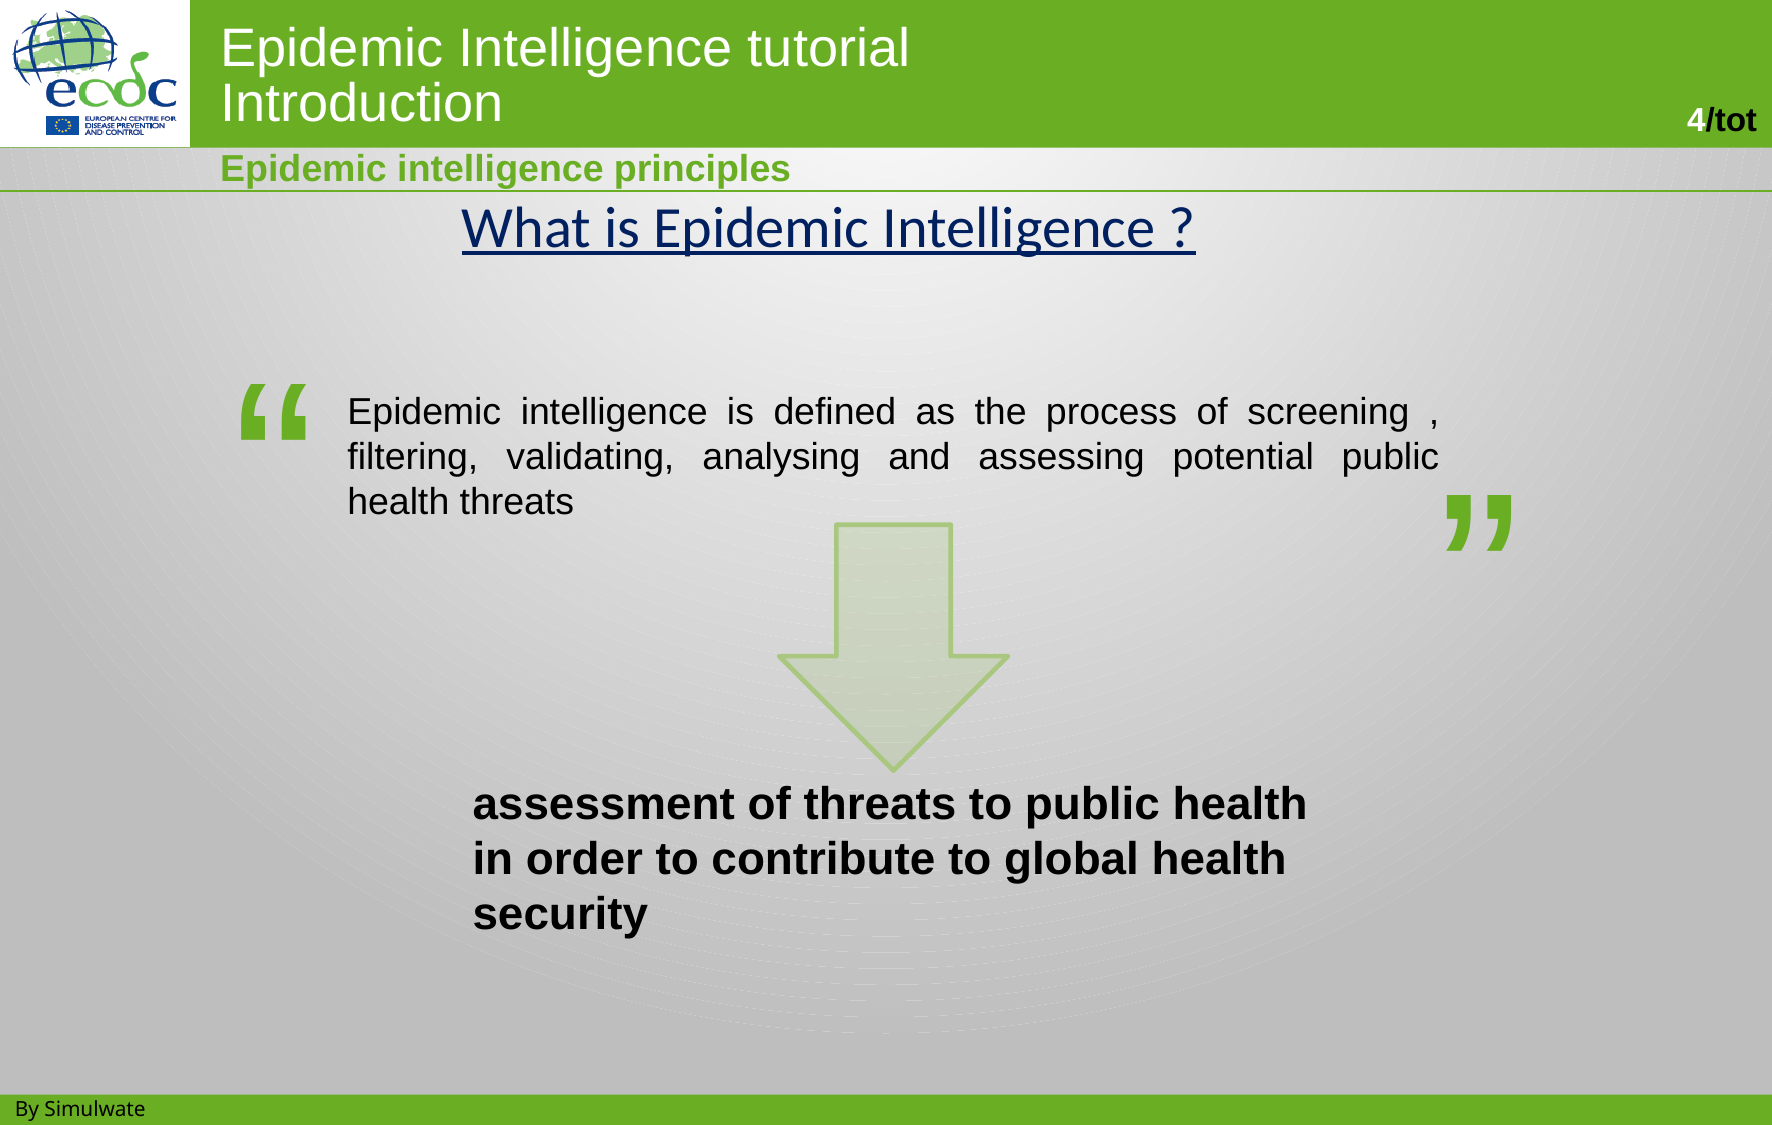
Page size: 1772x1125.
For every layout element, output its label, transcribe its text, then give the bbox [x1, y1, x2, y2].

text_box Epidemic intelligence principles [205, 141, 1406, 198]
text_box assessment of threats to public health in order to contribute to global health security [457, 766, 1359, 946]
text_box Epidemic intelligence is defined as the process of screening , filtering, validating, analysing and assessing potential public health threats [336, 379, 1455, 530]
text_box ” [1417, 444, 1541, 730]
text_box What is Epidemic Intelligence ? [287, 189, 1370, 268]
picture [0, 0, 190, 147]
text_box [779, 524, 1009, 771]
text_box “ [212, 333, 336, 618]
